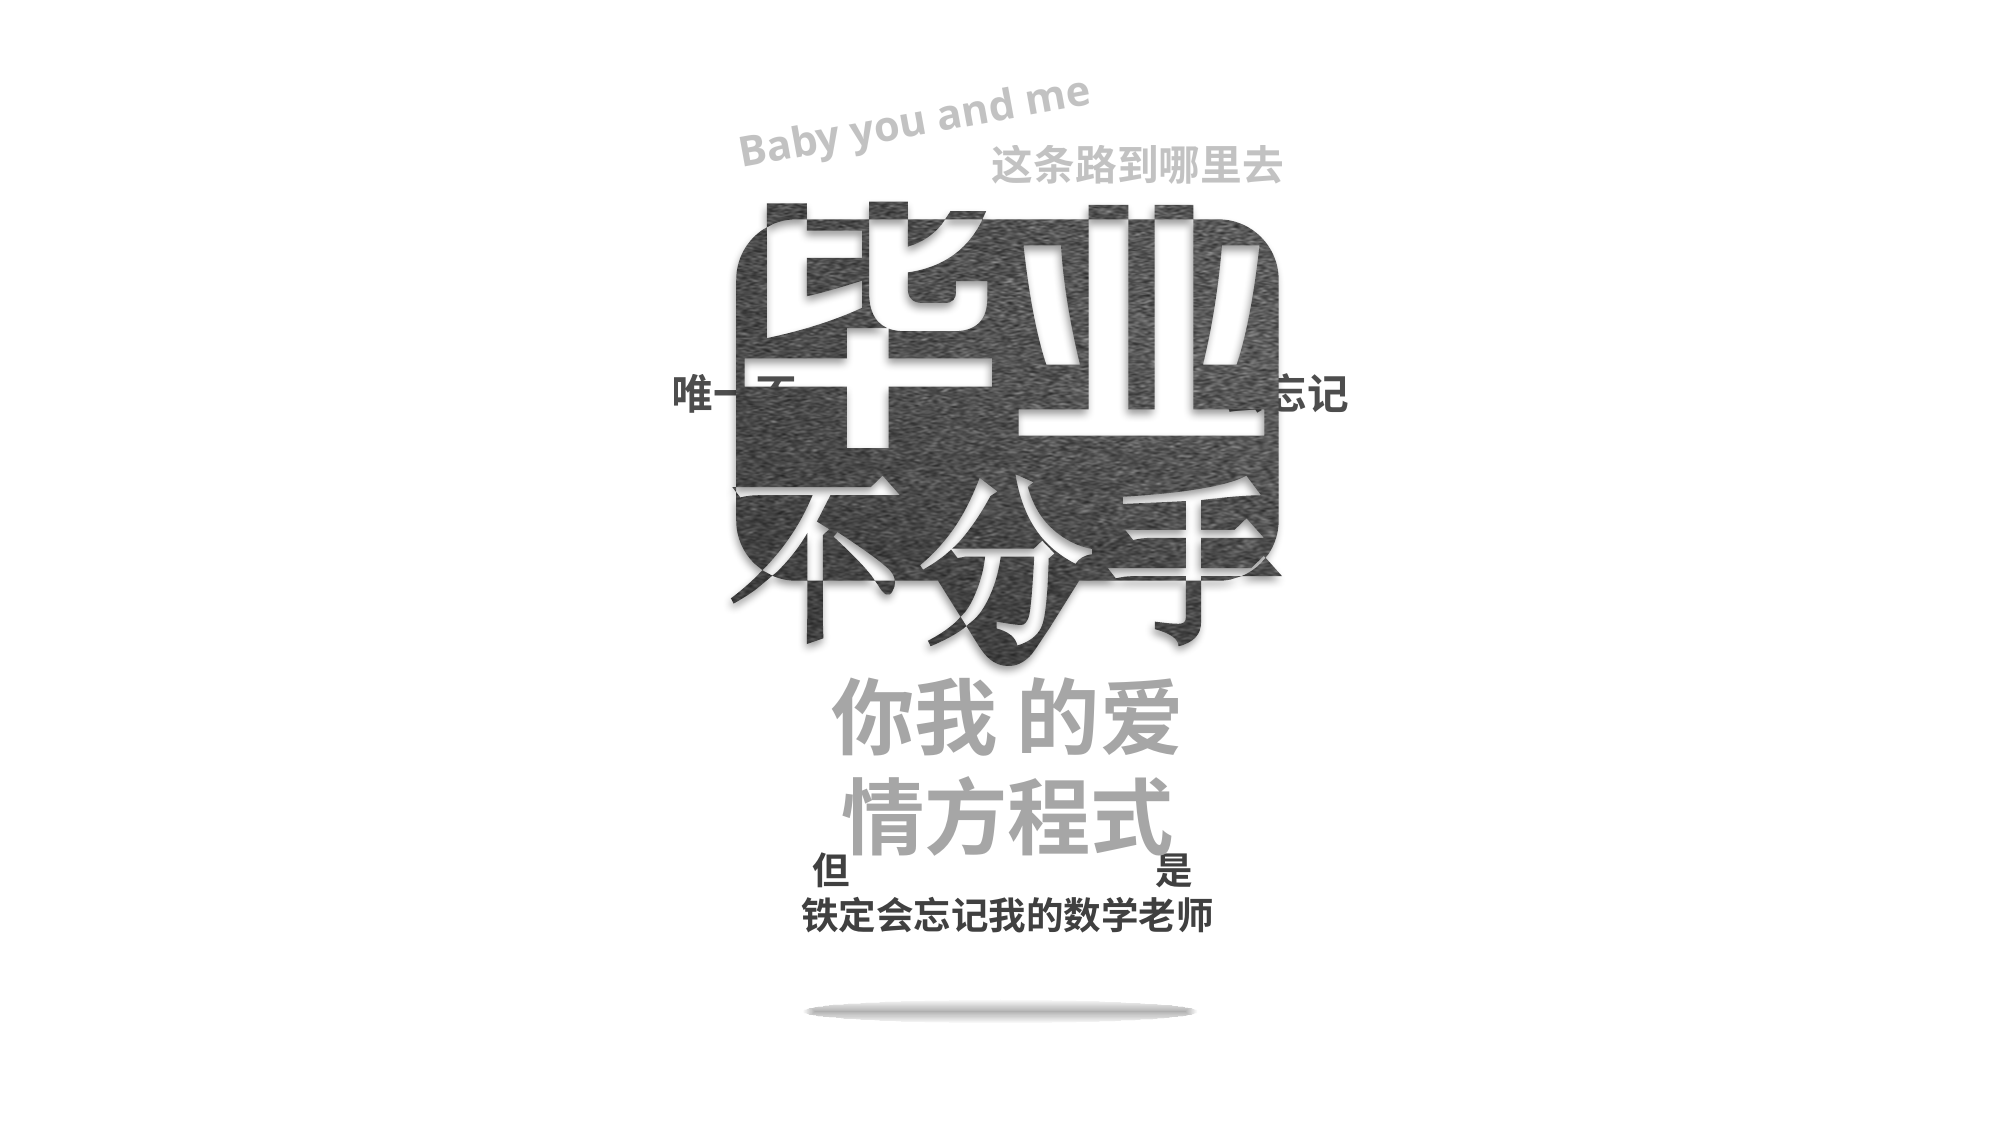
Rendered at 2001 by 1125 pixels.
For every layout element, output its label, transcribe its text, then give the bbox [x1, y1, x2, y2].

text_box [729, 201, 1285, 668]
text_box 但 是 铁定会忘记我的数学老师 [507, 769, 1508, 944]
text_box 这条路到哪里去 [977, 131, 1300, 197]
text_box 唯一不 会忘记 [1026, 360, 1257, 426]
text_box 唯一不 会忘记 [1286, 360, 1375, 426]
text_box 唯一不 会忘记 [752, 360, 985, 426]
text_box 唯一不 会忘记 [656, 360, 729, 426]
text_box Baby you and me [718, 52, 1110, 186]
text_box 你我 的爱情方程式 [791, 657, 1225, 918]
text_box [800, 998, 1200, 1024]
